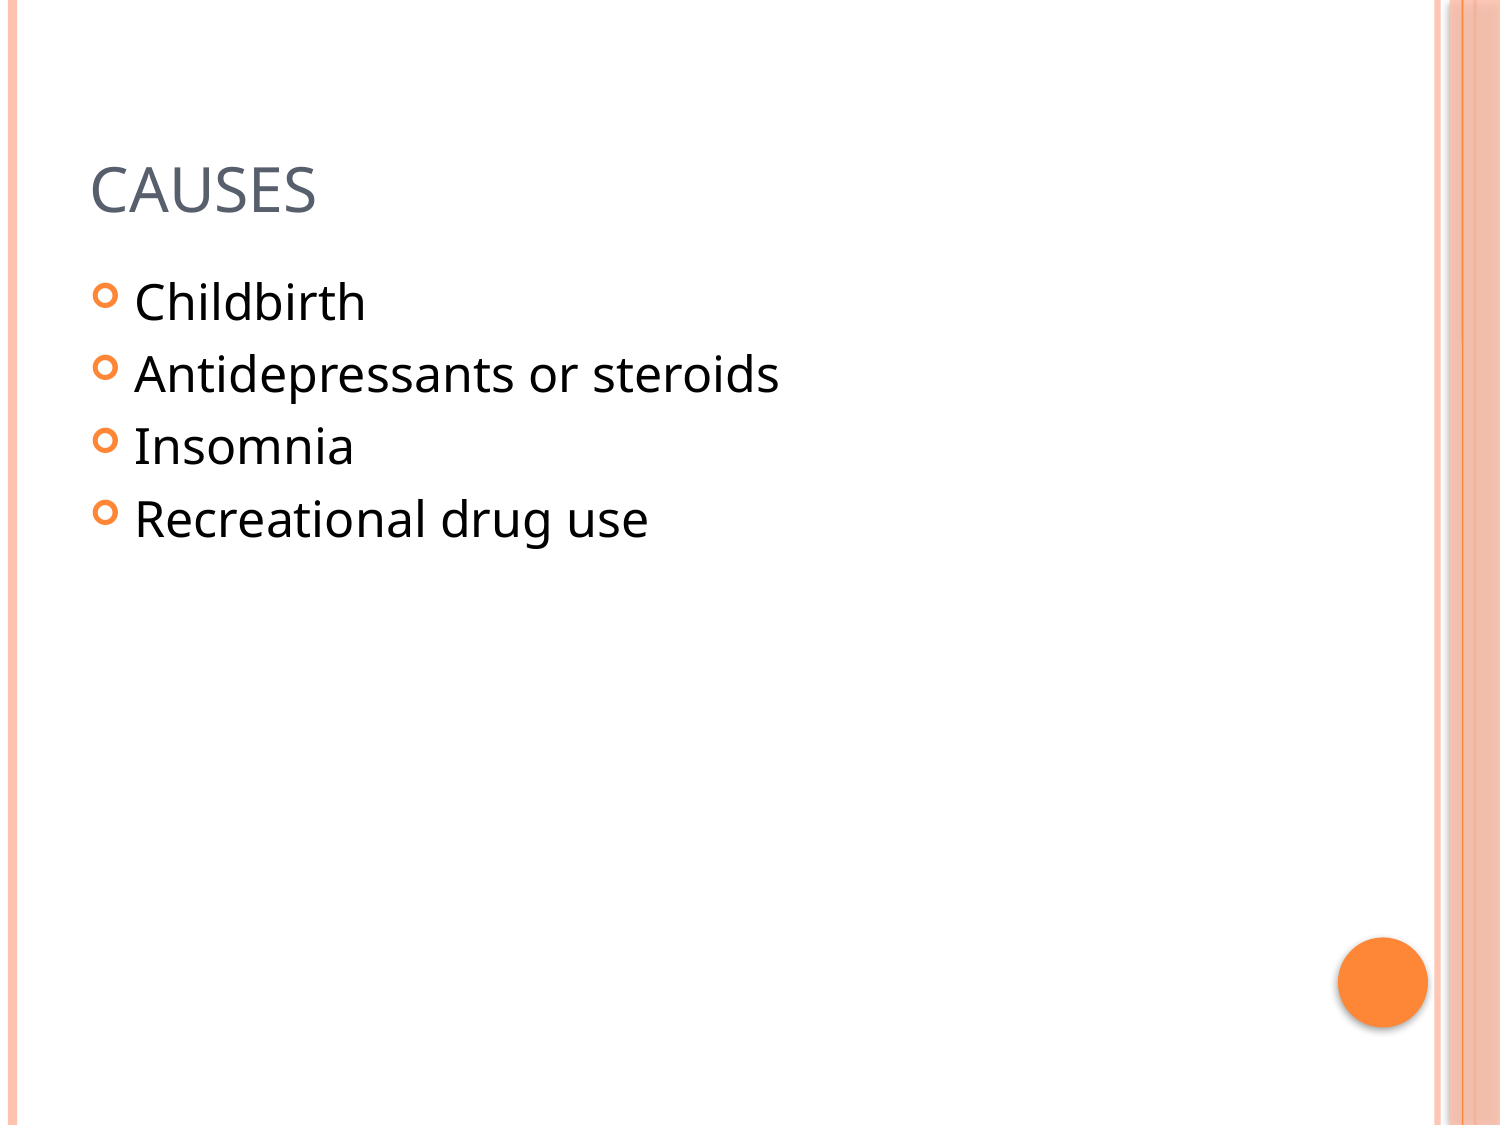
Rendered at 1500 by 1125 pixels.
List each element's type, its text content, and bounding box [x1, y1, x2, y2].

list Childbirth Antidepressants or steroids Insomnia Recreational drug use [75, 262, 1300, 1062]
title Causes [75, 45, 1300, 233]
